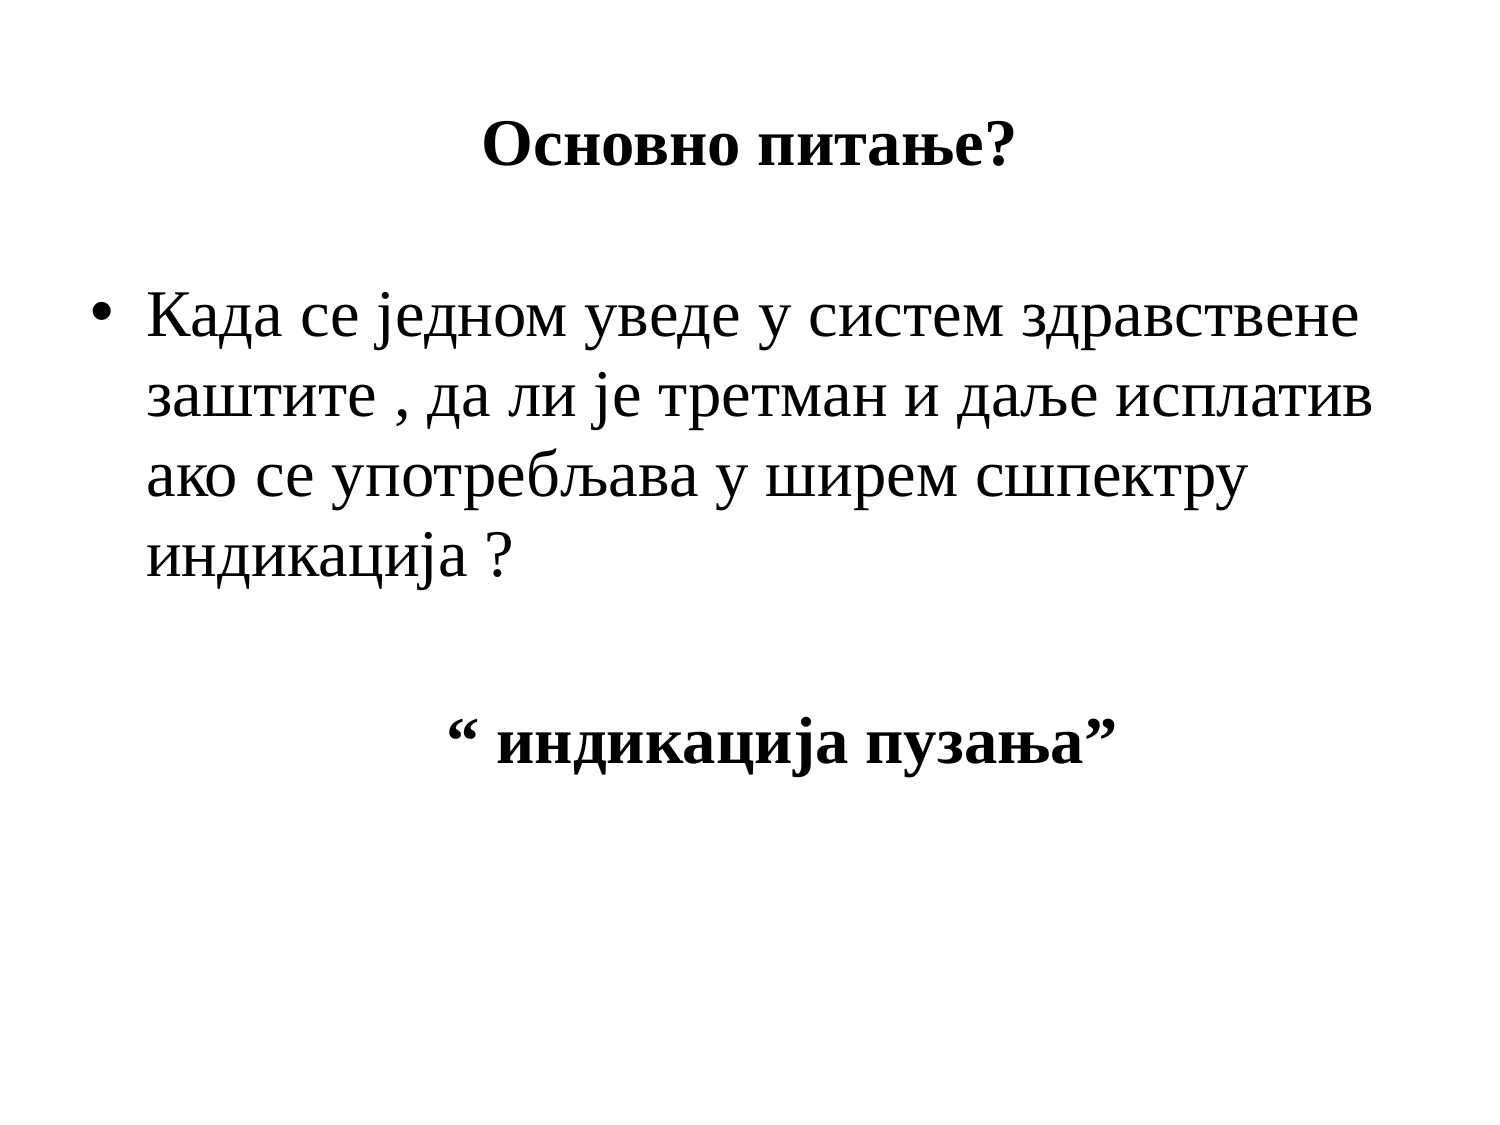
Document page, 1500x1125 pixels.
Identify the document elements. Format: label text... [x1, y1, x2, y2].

list Када се једном уведе у систем здравствене заштите , да ли је третман и даље исплатив ако се употребљава у ширем сшпектру индикација ? “ индикација пузања” [75, 262, 1425, 1005]
title Основно питање? [75, 45, 1425, 233]
